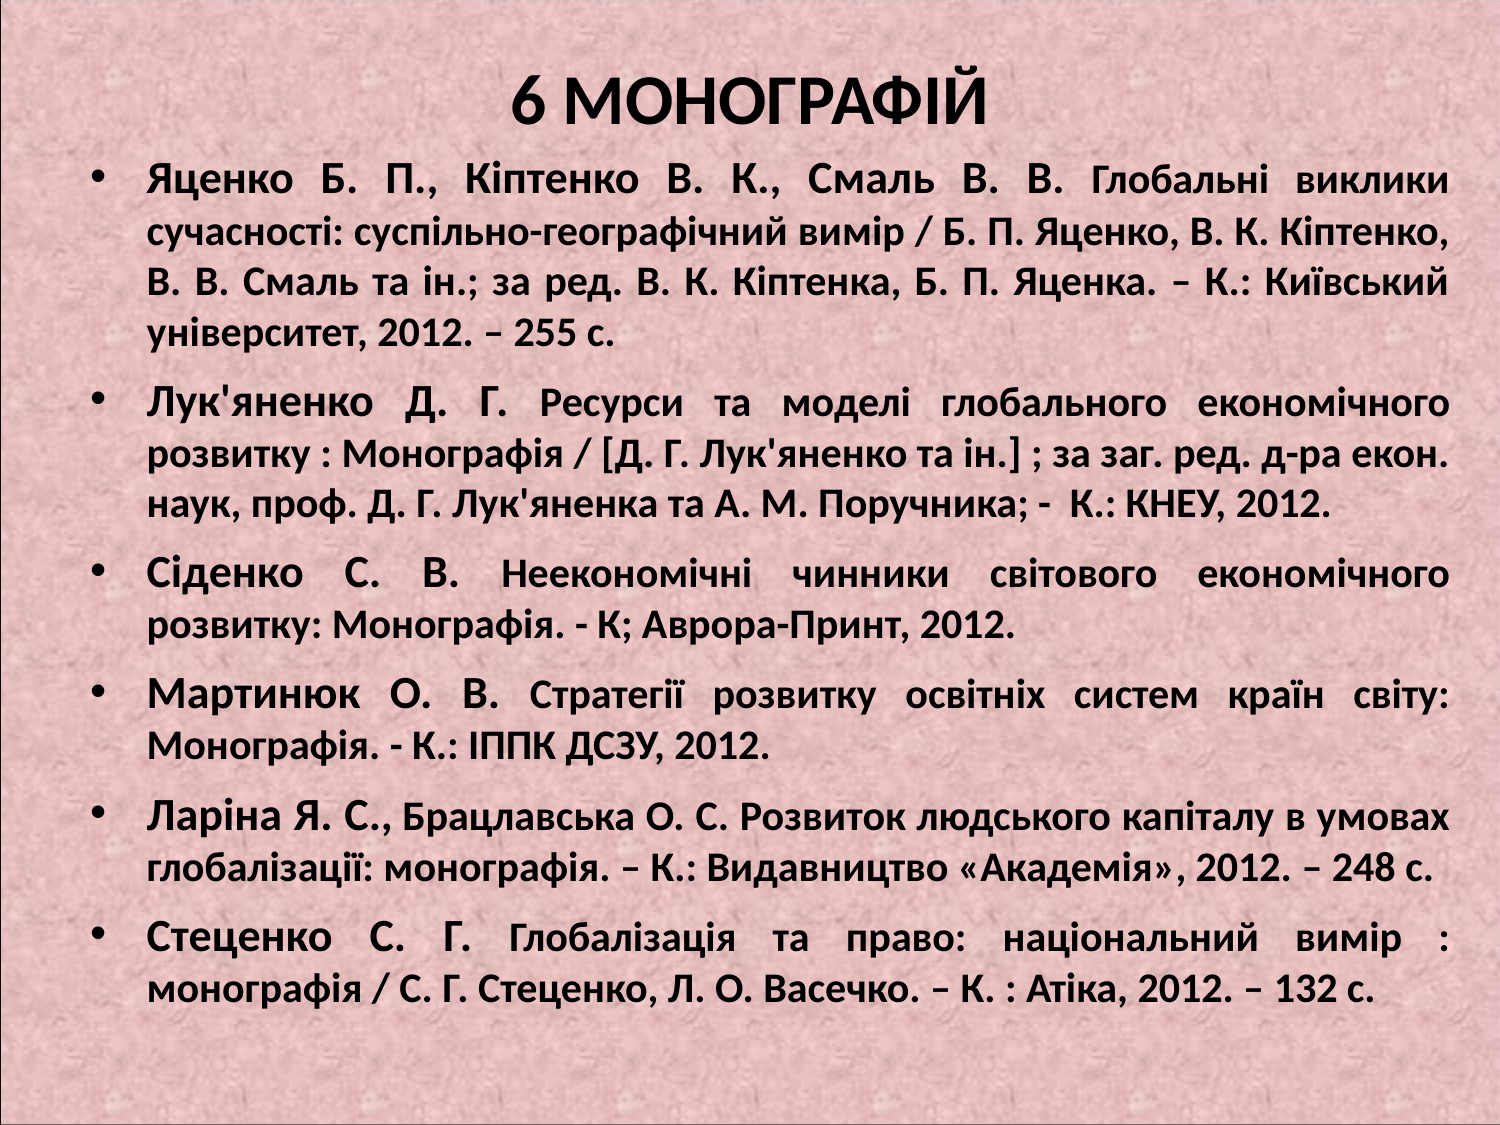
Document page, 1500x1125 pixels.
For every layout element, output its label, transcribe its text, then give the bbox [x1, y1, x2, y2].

title 6 МОНОГРАФІЙ [74, 44, 1426, 140]
picture [0, 0, 1500, 1125]
list Яценко Б. П., Кіптенко В. К., Смаль В. В. Глобальні виклики сучасності: суспільно-географічний вимір / Б. П. Яценко, В. К. Кіптенко, В. В. Смаль та ін.; за ред. В. К. Кіптенка, Б. П. Яценка. – К.: Київський університет, 2012. – 255 с. Лук'яненко Д. Г. Ресурси та моделі глобального економічного розвитку : Монографія / [Д. Г. Лук'яненко та ін.] ; за заг. ред. д-ра екон. наук, проф. Д. Г. Лук'яненка та А. М. Поручника; - К.: КНЕУ, 2012. Сіденко С. В. Неекономічні чинники світового економічного розвитку: Монографія. - К; Аврора-Принт, 2012. Мартинюк О. В. Стратегії розвитку освітніх систем країн світу: Монографія. - К.: ІППК ДСЗУ, 2012. Ларіна Я. С., Брацлавська О. С. Розвиток людського капіталу в умовах глобалізації: монографія. – К.: Видавництво «Академія», 2012. – 248 с. Стеценко С. Г. Глобалізація та право: національний вимір : монографія / С. Г. Стеценко, Л. О. Васечко. – К. : Атіка, 2012. – 132 с. [74, 140, 1466, 1067]
